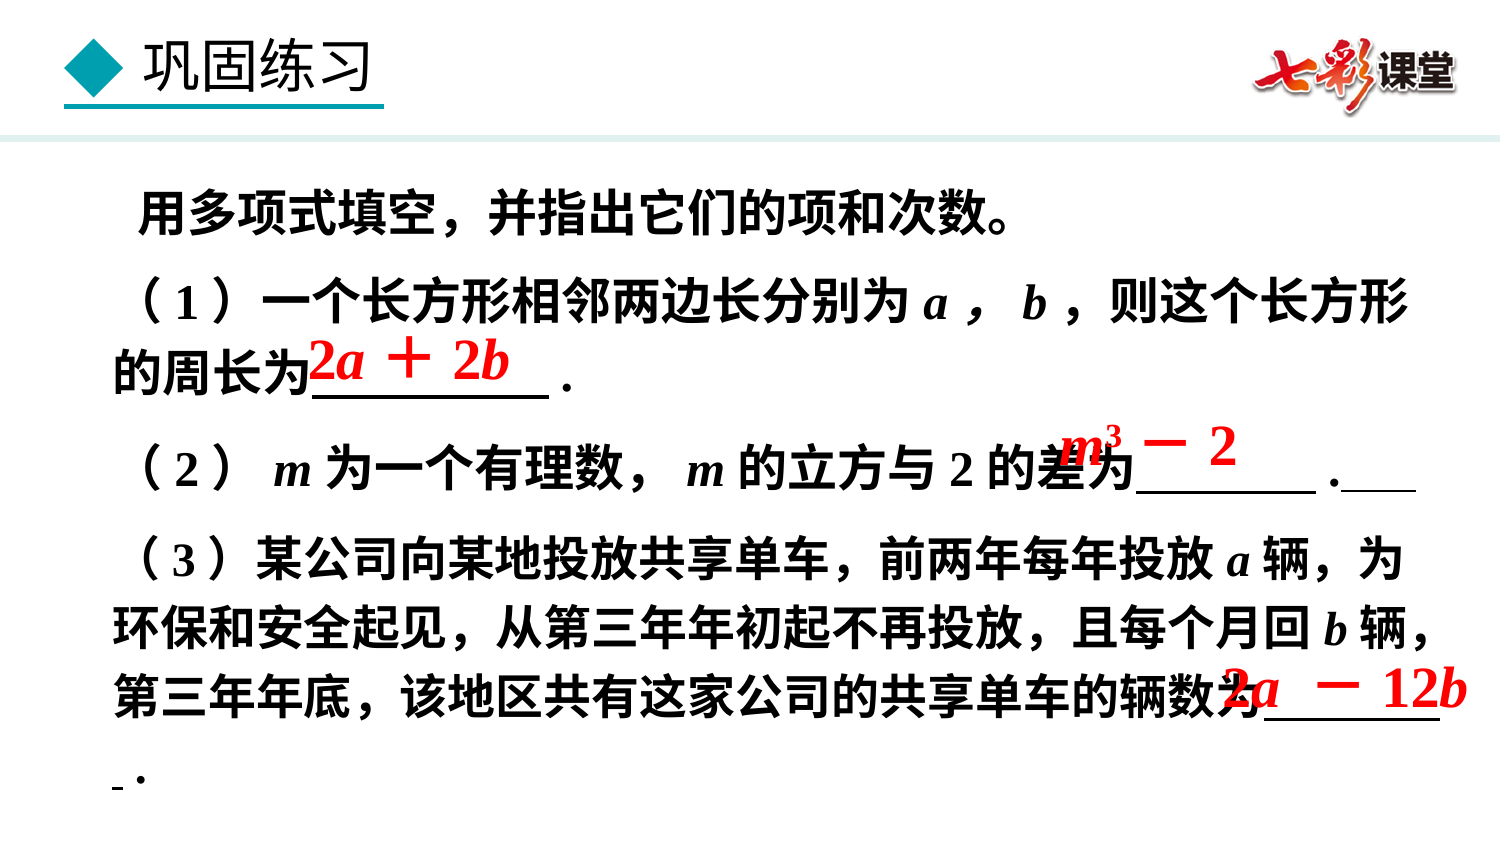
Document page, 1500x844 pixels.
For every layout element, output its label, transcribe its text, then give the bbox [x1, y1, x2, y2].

text_box （3）某公司向某地投放共享单车，前两年每年投放a辆，为环保和安全起见，从第三年年初起不再投放，且每个月回b辆，第三年年底，该地区共有这家公司的共享单车的辆数为 . [97, 509, 1465, 801]
text_box 2a －12b [1207, 641, 1500, 727]
text_box （1）一个长方形相邻两边长分别为a，b，则这个长方形的周长为 . [97, 250, 1441, 409]
text_box m3－2 [1045, 399, 1365, 485]
text_box 用多项式填空，并指出它们的项和次数。 [122, 173, 1376, 249]
text_box 2a＋2b [292, 313, 612, 399]
picture [1249, 32, 1461, 118]
text_box （2）m为一个有理数，m的立方与2的差为 . [97, 399, 1432, 505]
